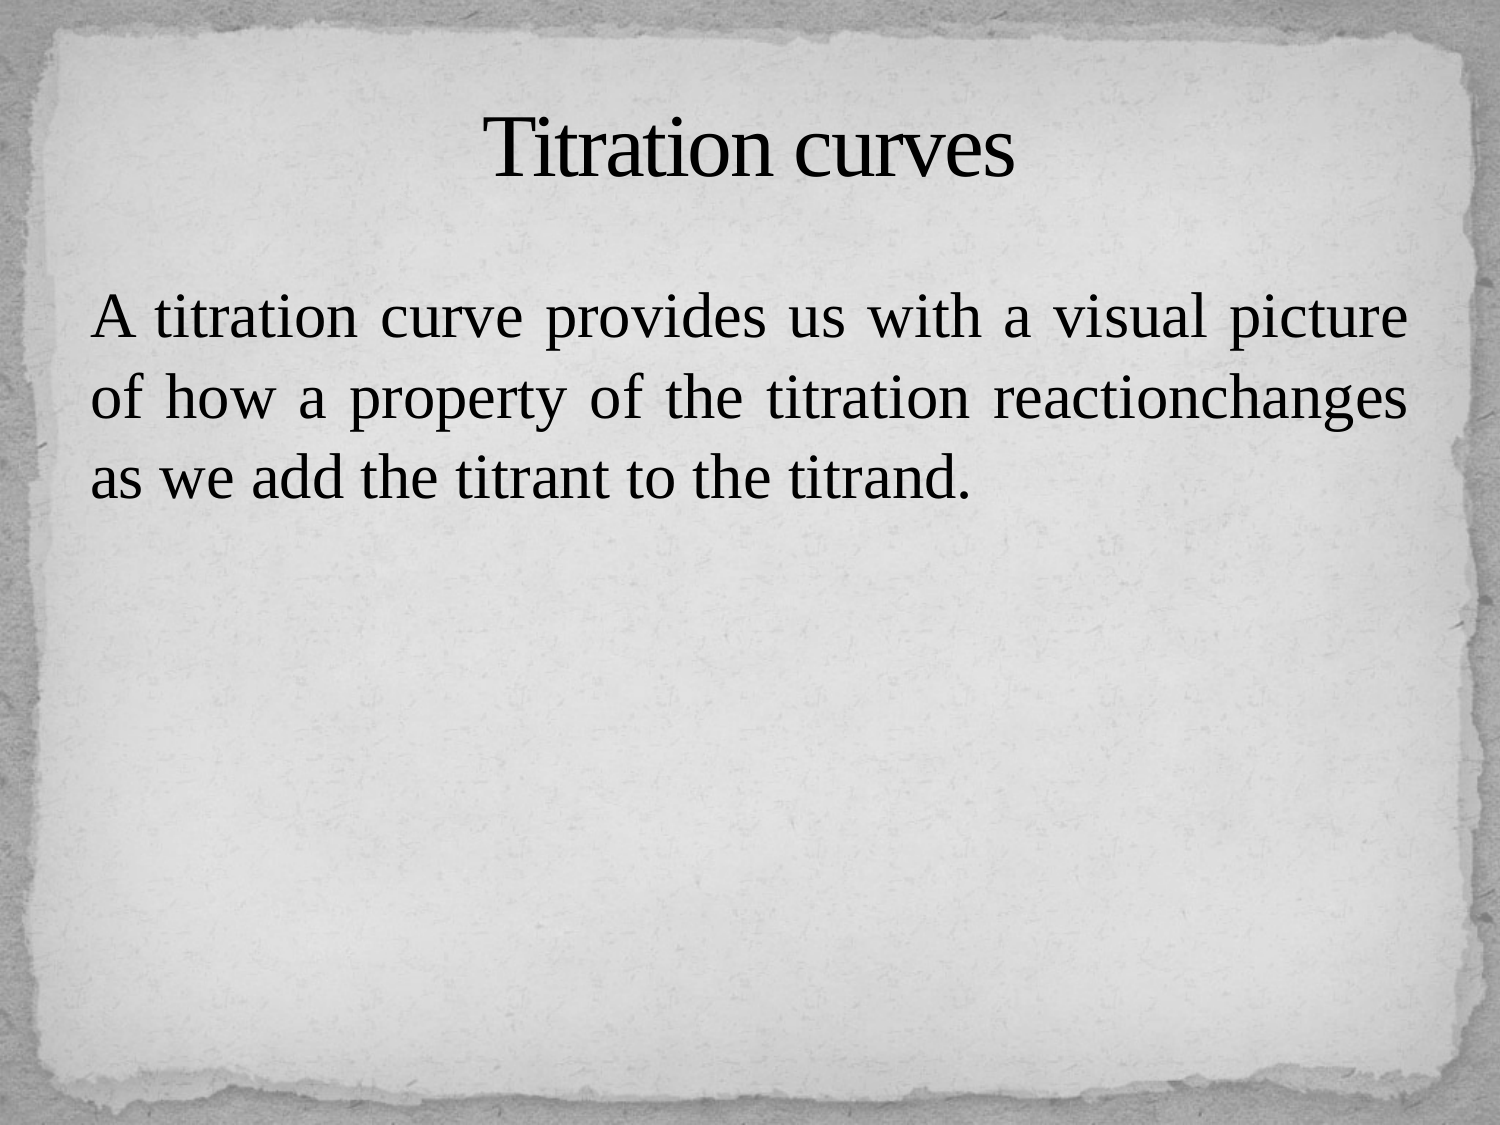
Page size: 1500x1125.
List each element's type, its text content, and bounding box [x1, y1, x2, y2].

title Titration curves [74, 44, 1425, 233]
list A titration curve provides us with a visual picture of how a property of the titration reactionchanges as we add the titrant to the titrand. [75, 262, 1425, 1006]
